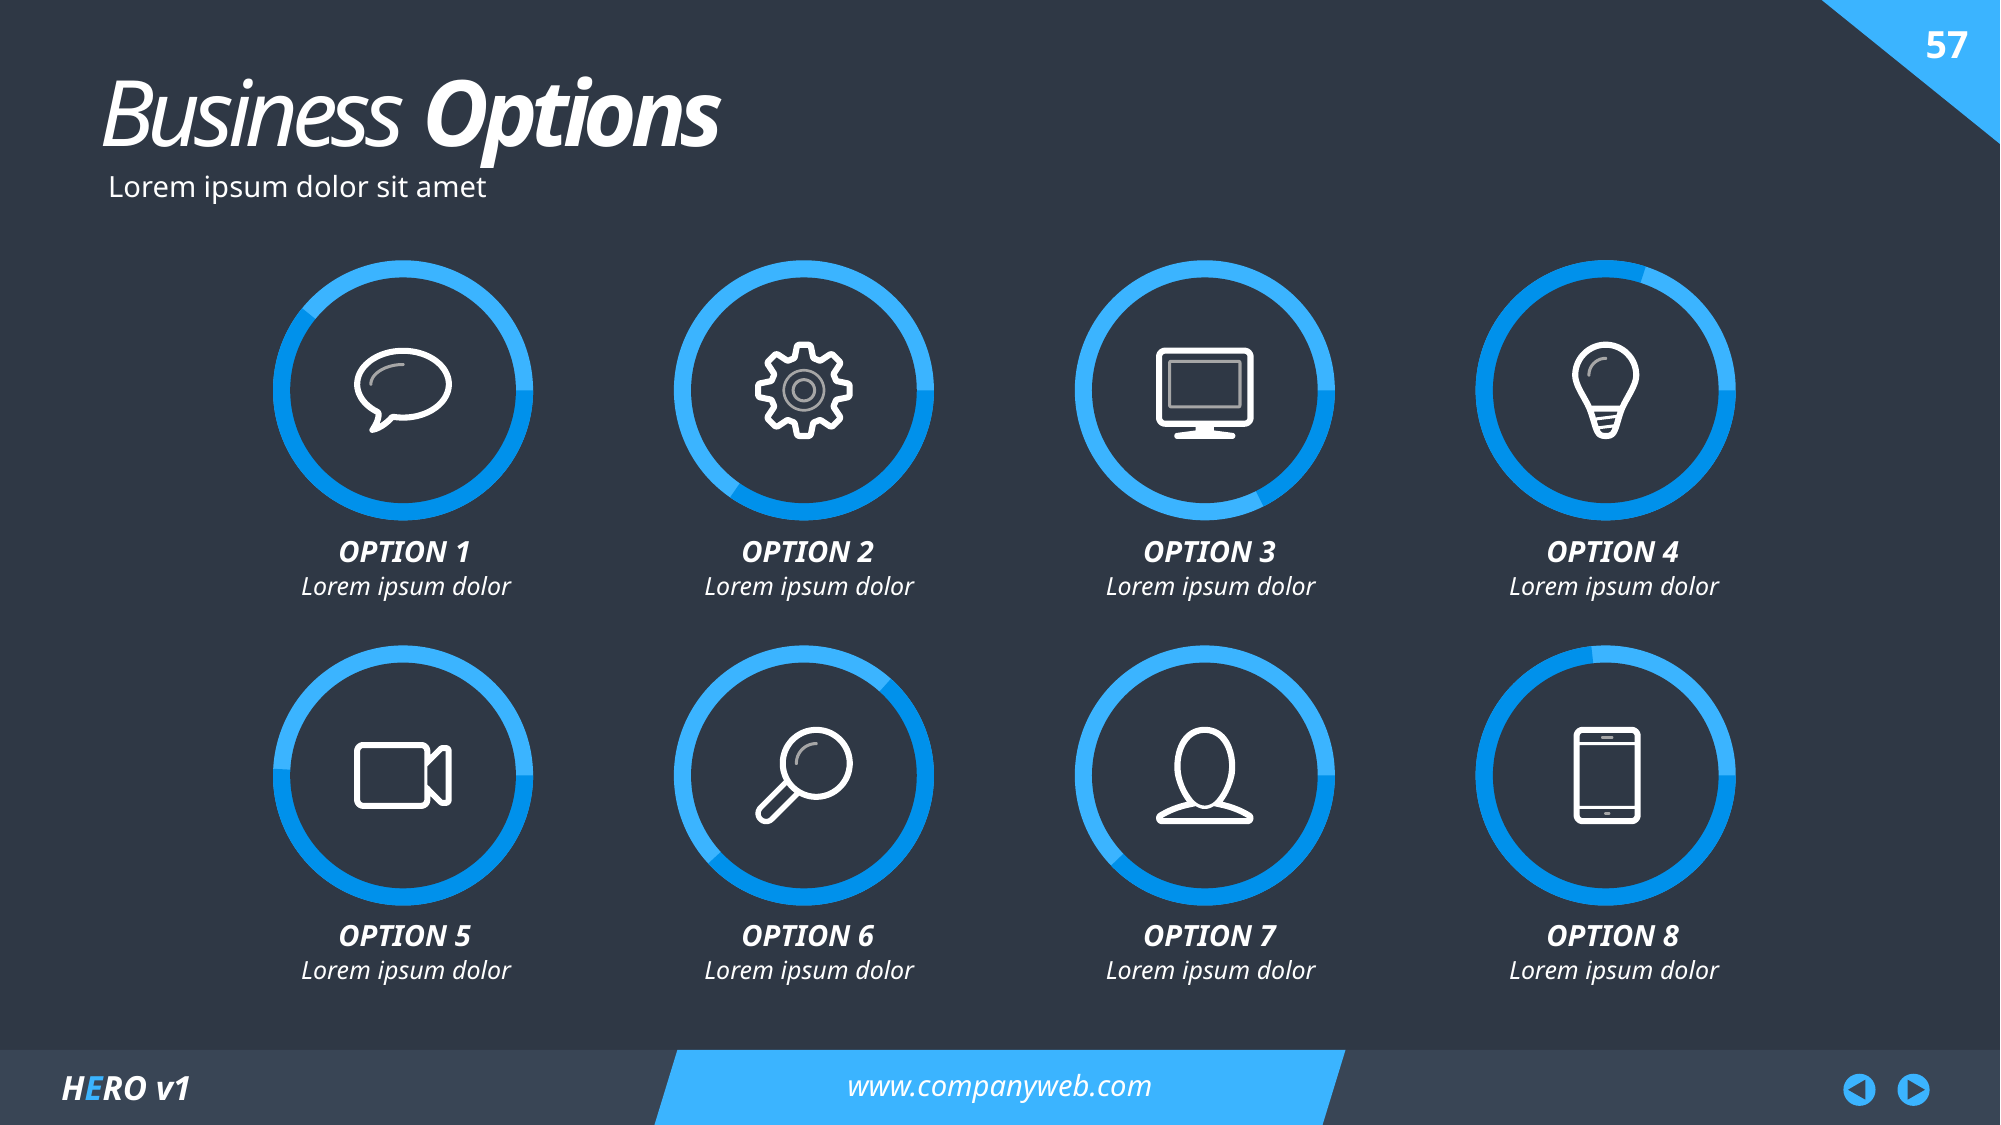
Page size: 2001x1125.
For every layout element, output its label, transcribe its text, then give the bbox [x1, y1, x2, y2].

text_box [639, 645, 978, 998]
text_box Business Options [84, 63, 1171, 169]
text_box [1041, 260, 1380, 614]
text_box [1444, 260, 1783, 614]
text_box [236, 645, 575, 998]
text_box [236, 260, 575, 614]
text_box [639, 260, 978, 614]
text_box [1444, 645, 1783, 998]
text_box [1041, 645, 1380, 998]
text_box Lorem ipsum dolor sit amet [93, 169, 785, 207]
